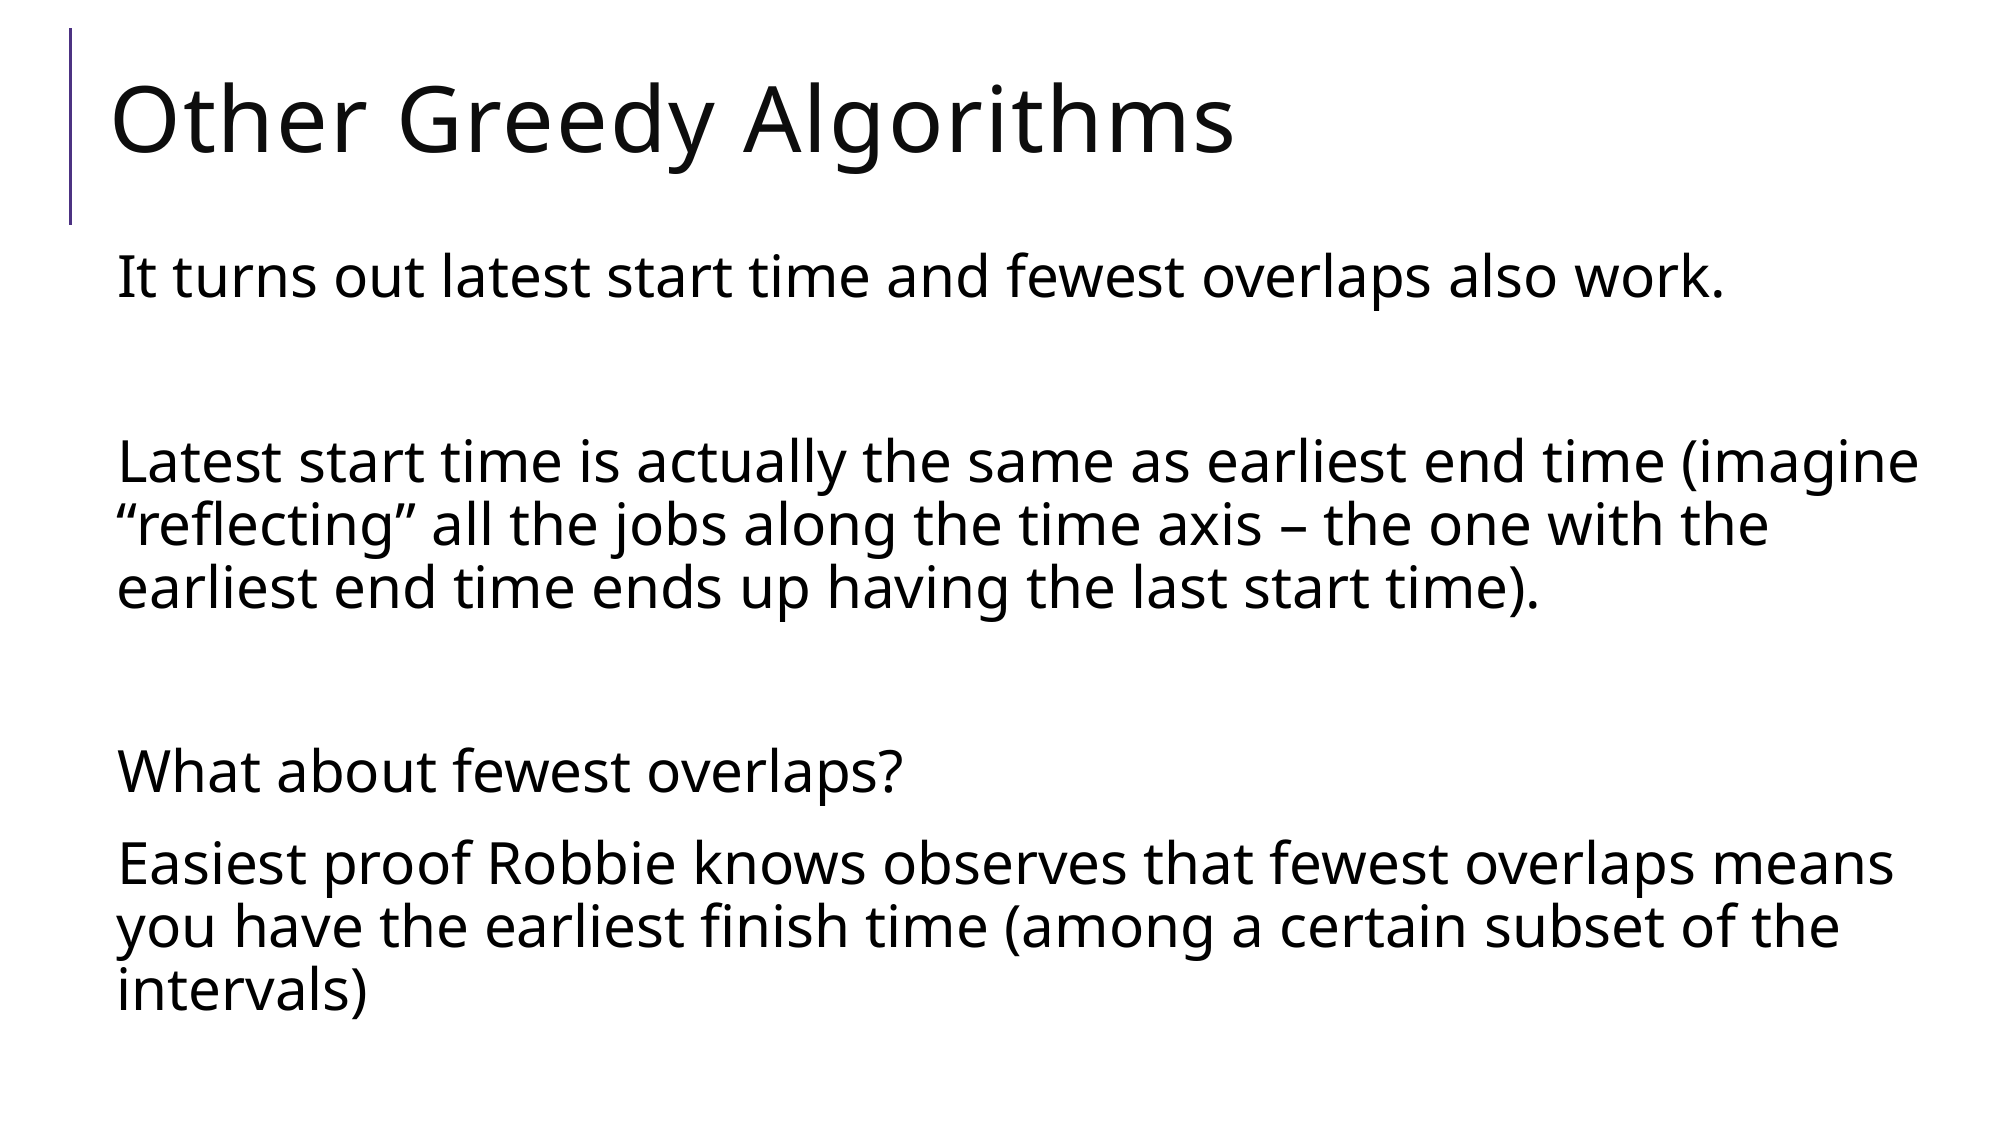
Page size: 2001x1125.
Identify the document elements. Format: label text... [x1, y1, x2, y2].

list It turns out latest start time and fewest overlaps also work. Latest start time is actually the same as earliest end time (imagine “reflecting” all the jobs along the time axis – the one with the earliest end time ends up having the last start time). What about fewest overlaps? Easiest proof Robbie knows observes that fewest overlaps means you have the earliest finish time (among a certain subset of the intervals) [94, 240, 1930, 1035]
title Other Greedy Algorithms [94, 43, 1930, 210]
